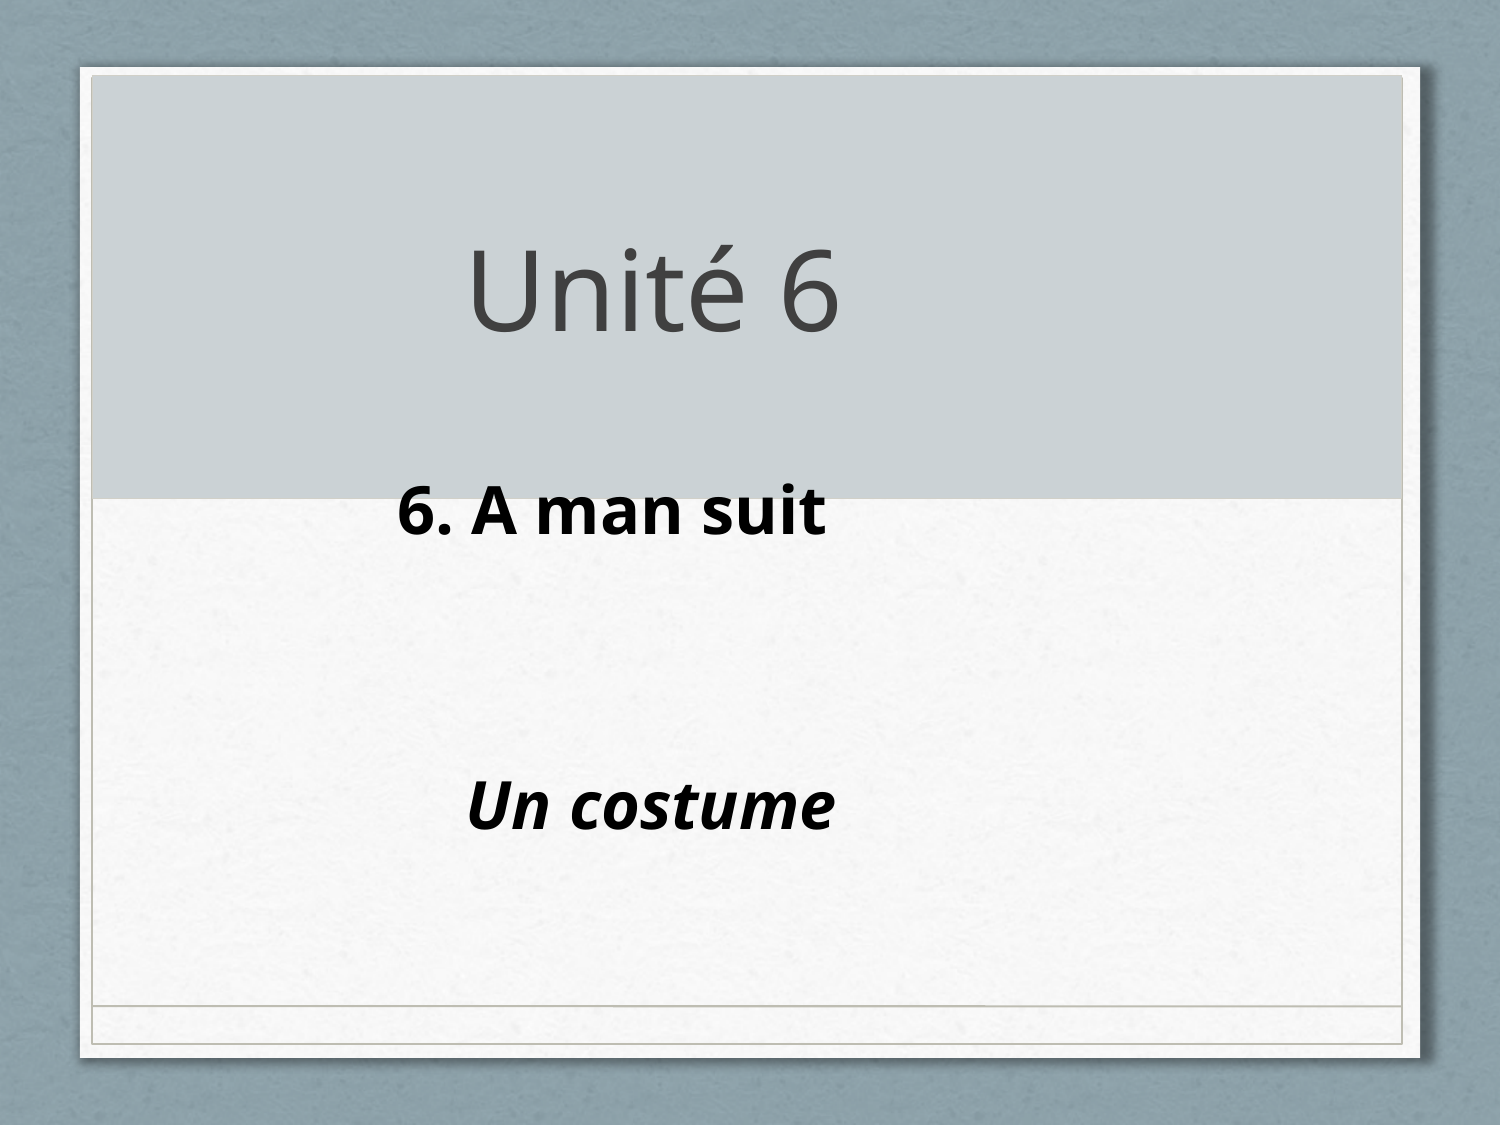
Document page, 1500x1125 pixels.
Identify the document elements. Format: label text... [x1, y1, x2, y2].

title Unité 6 [150, 184, 1187, 362]
text_box Un costume [451, 755, 853, 850]
picture [79, 67, 1421, 1058]
text_box 6. A man suit [382, 460, 1034, 626]
